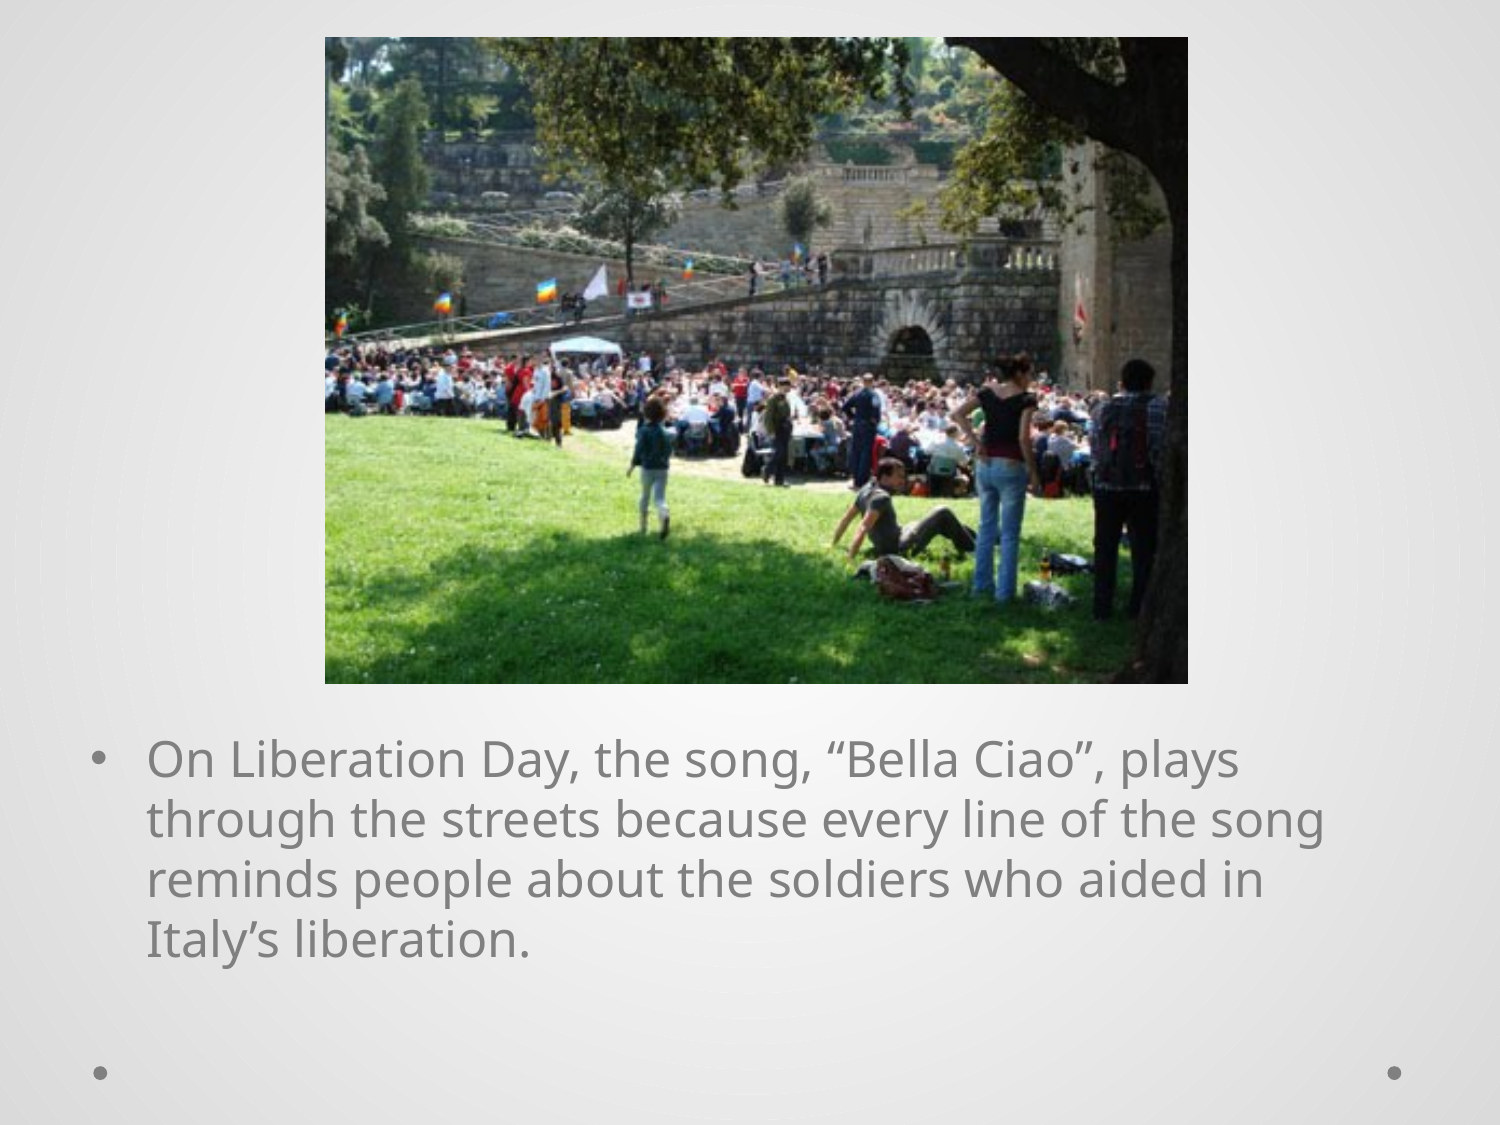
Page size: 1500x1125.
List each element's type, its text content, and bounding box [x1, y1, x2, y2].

picture [325, 37, 1188, 685]
list On Liberation Day, the song, “Bella Ciao”, plays through the streets because every line of the song reminds people about the soldiers who aided in Italy’s liberation. [75, 720, 1425, 1050]
